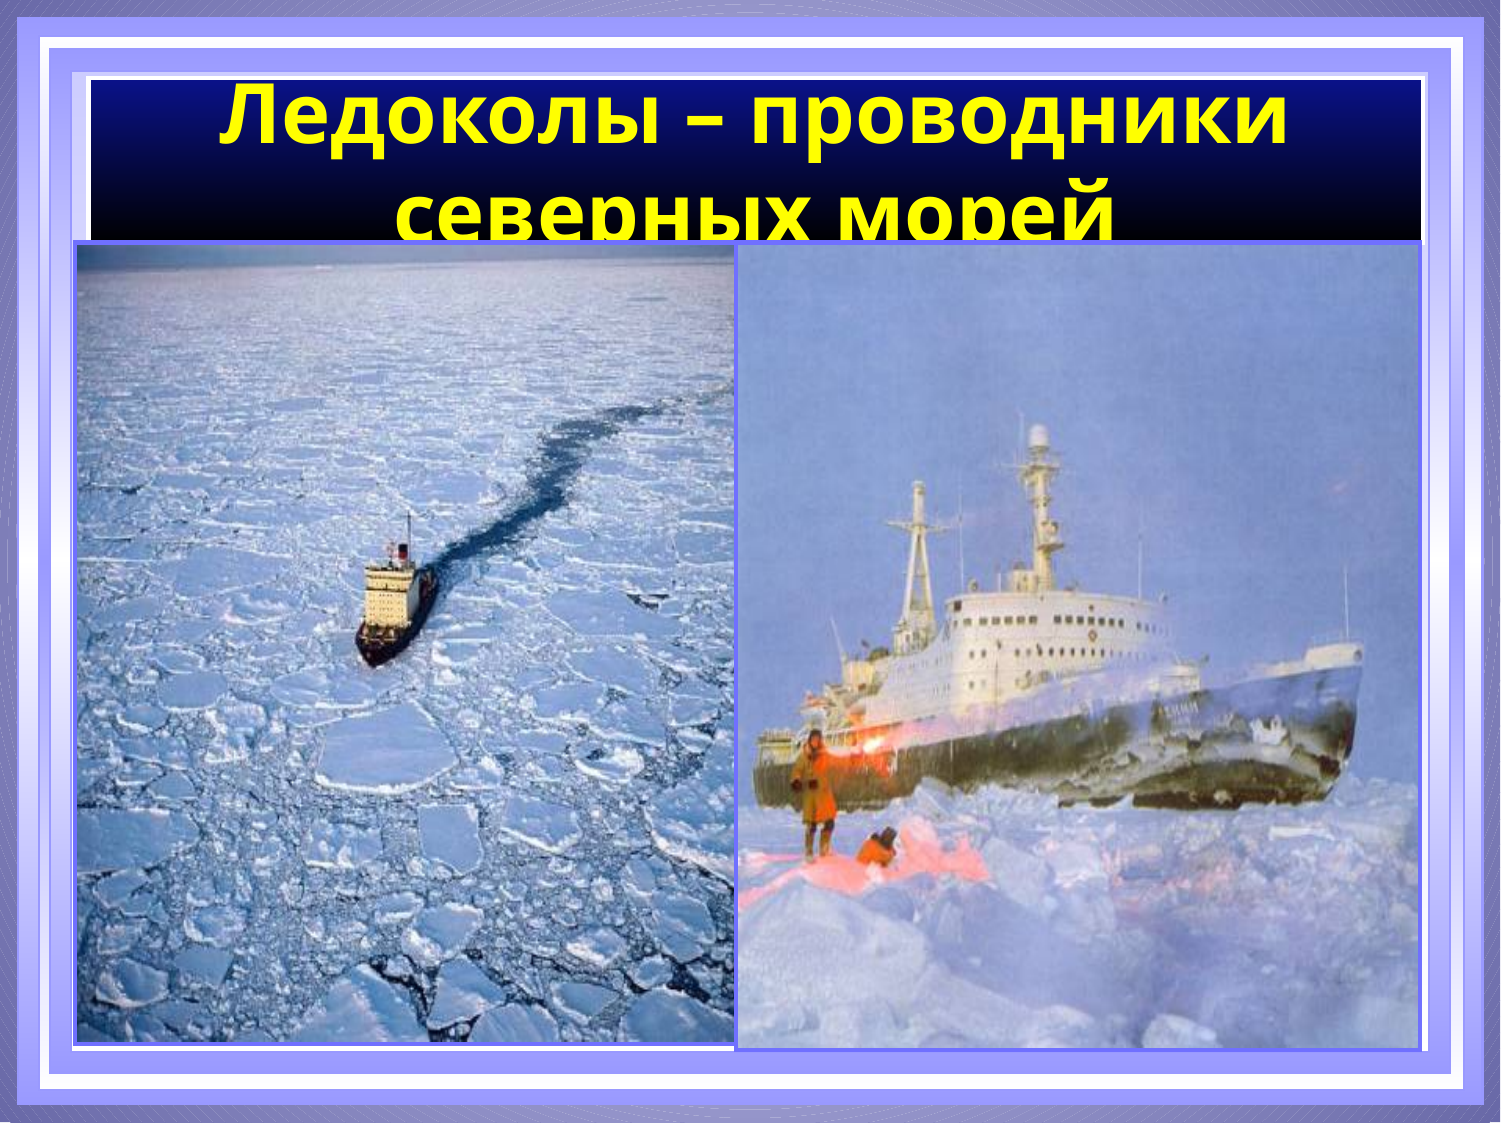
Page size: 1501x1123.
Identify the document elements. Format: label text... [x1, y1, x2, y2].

title Ледоколы – проводники северных морей [88, 77, 1424, 244]
picture [76, 244, 1419, 1049]
